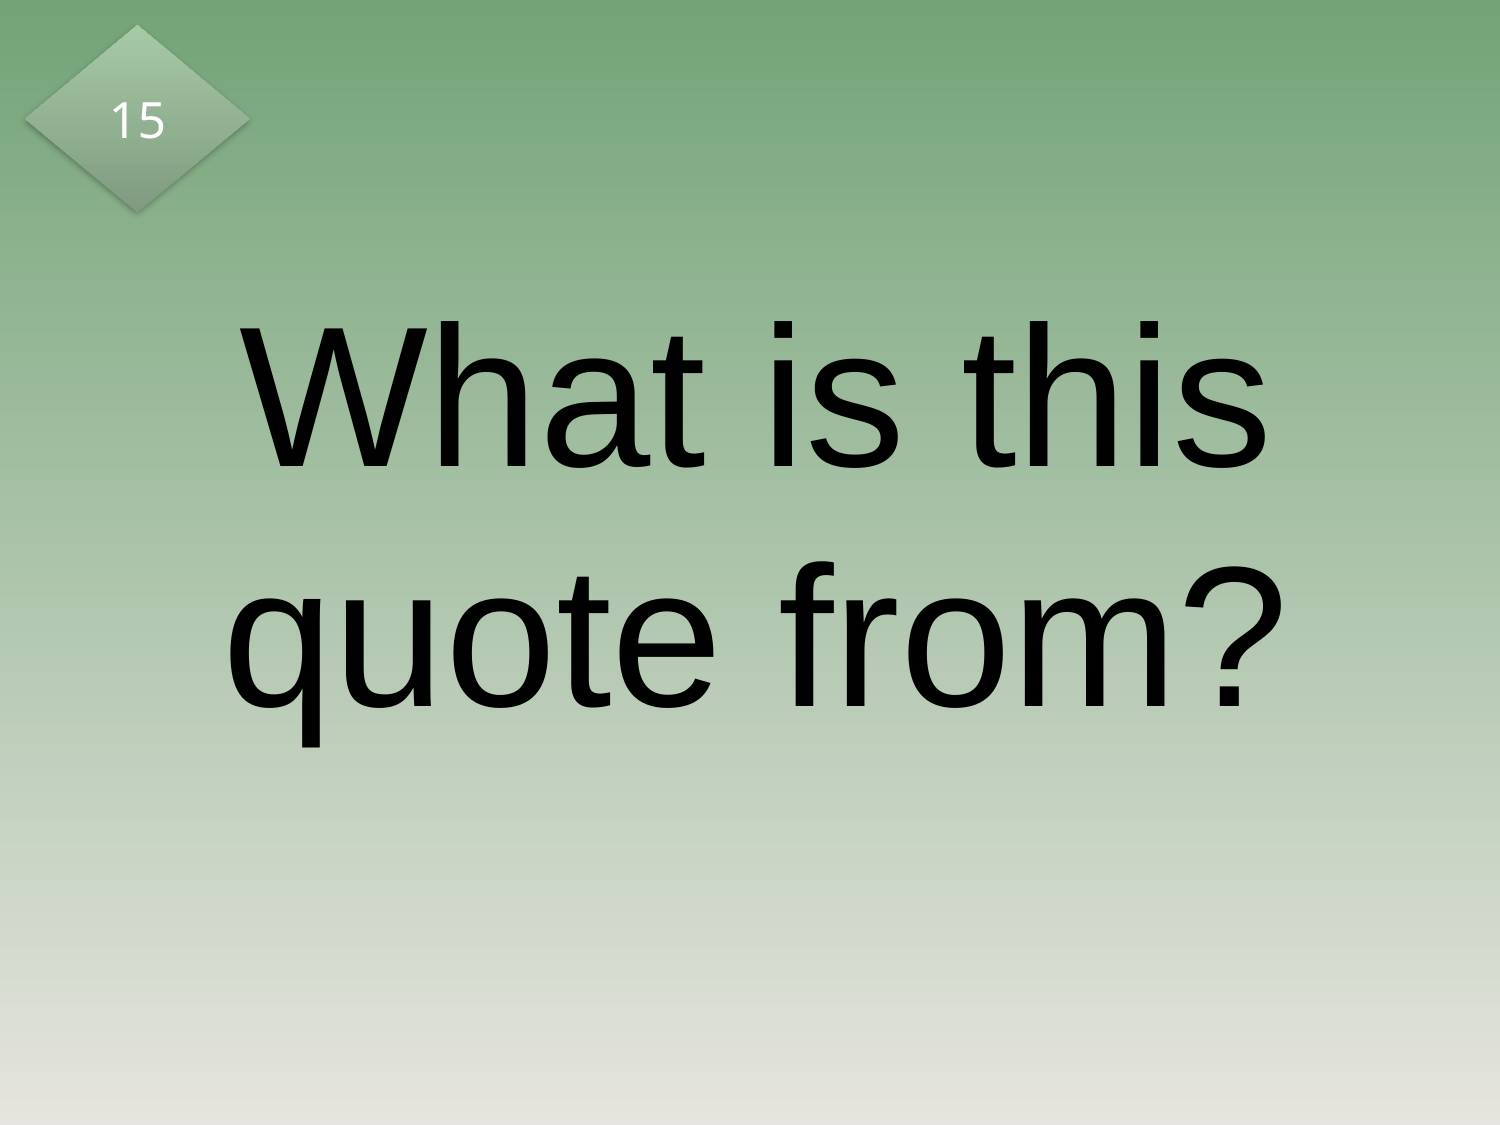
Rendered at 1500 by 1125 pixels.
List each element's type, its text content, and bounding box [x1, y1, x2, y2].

text_box 15 [24, 24, 250, 213]
title What is this quote from? [112, 137, 1401, 876]
